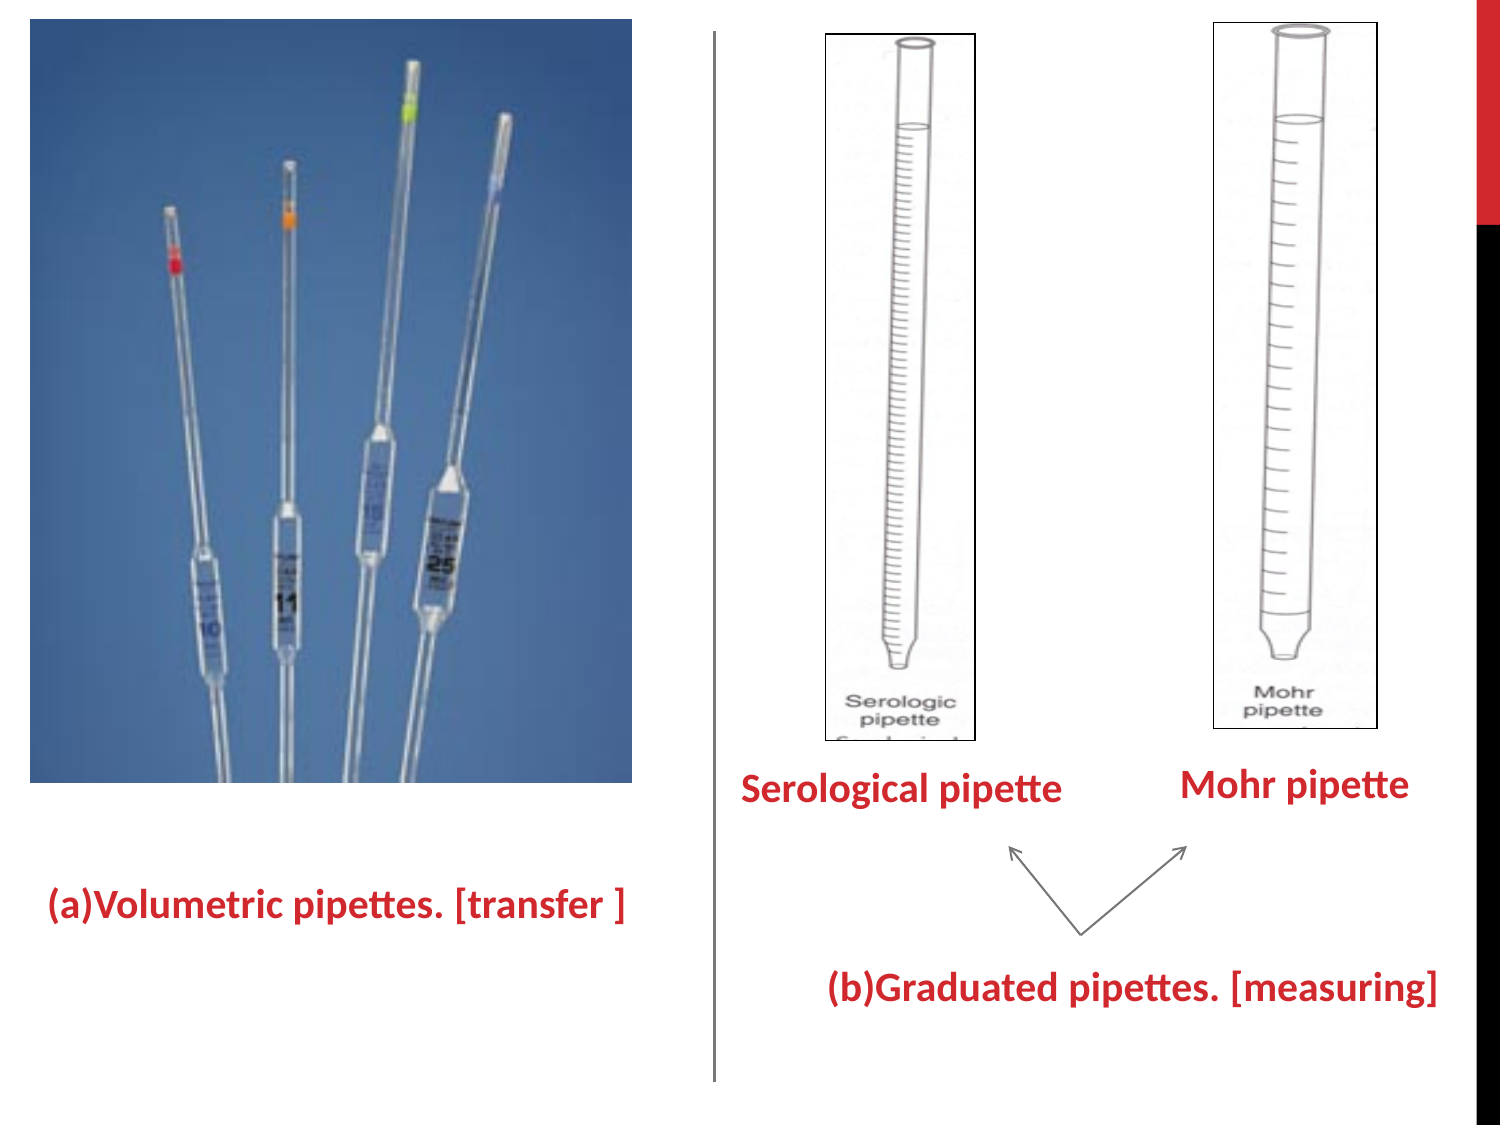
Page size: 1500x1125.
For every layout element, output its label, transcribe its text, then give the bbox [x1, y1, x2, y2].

text_box Mohr pipette [1165, 749, 1425, 815]
picture [1213, 22, 1377, 729]
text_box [1007, 845, 1082, 936]
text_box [1089, 845, 1188, 936]
picture [825, 34, 975, 741]
picture [29, 18, 633, 784]
text_box (b)Graduated pipettes. [measuring] [812, 952, 1454, 1018]
text_box (a)Volumetric pipettes. [transfer ] [32, 869, 642, 935]
text_box Serological pipette [726, 752, 1117, 818]
